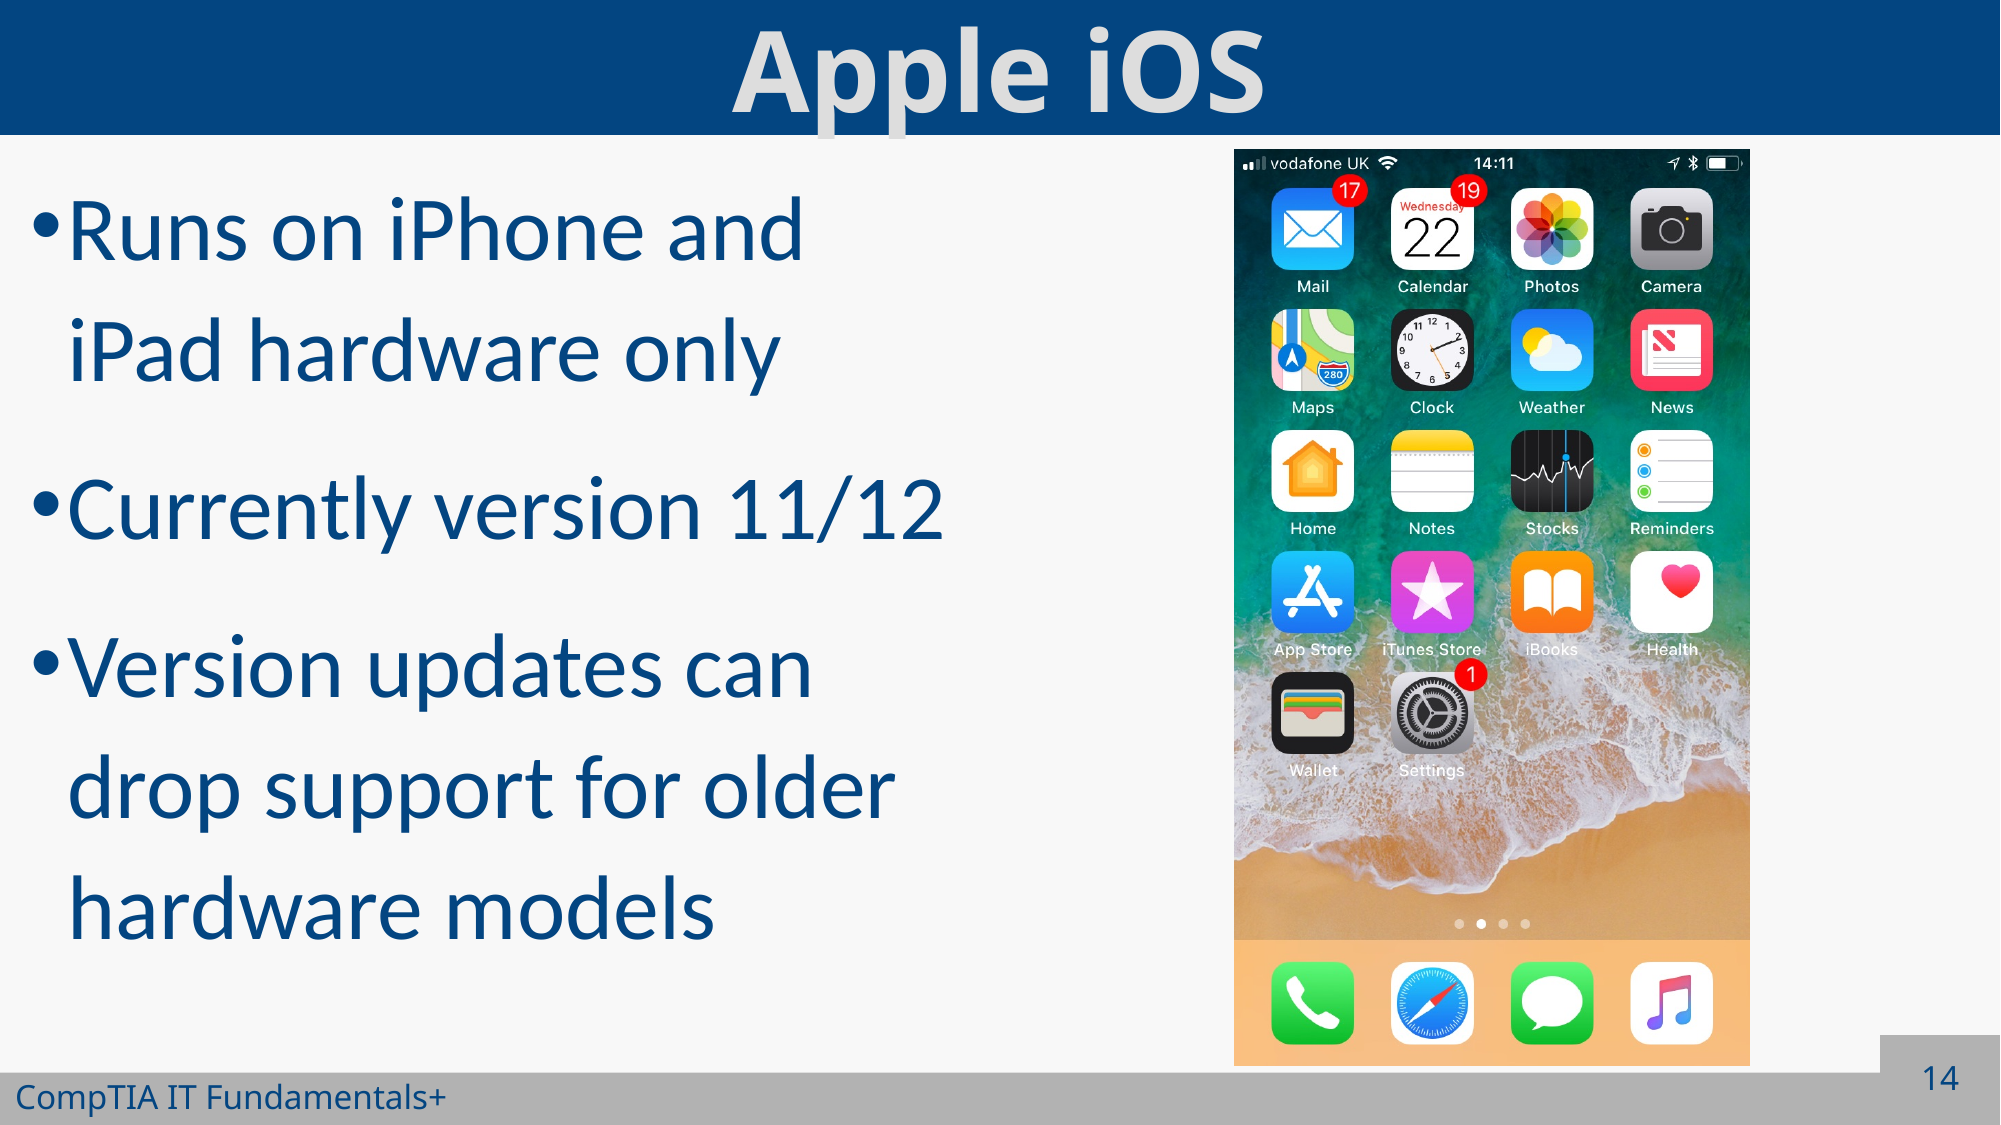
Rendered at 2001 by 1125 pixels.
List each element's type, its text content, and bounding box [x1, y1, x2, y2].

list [1234, 149, 1750, 1066]
list Runs on iPhone and iPad hardware only Currently version 11/12 Version updates can drop support for older hardware models [15, 149, 990, 1065]
title Apple iOS [0, 0, 2000, 135]
footer CompTIA IT Fundamentals+ [0, 1072, 1880, 1125]
slide_number 14 [1880, 1035, 2000, 1125]
